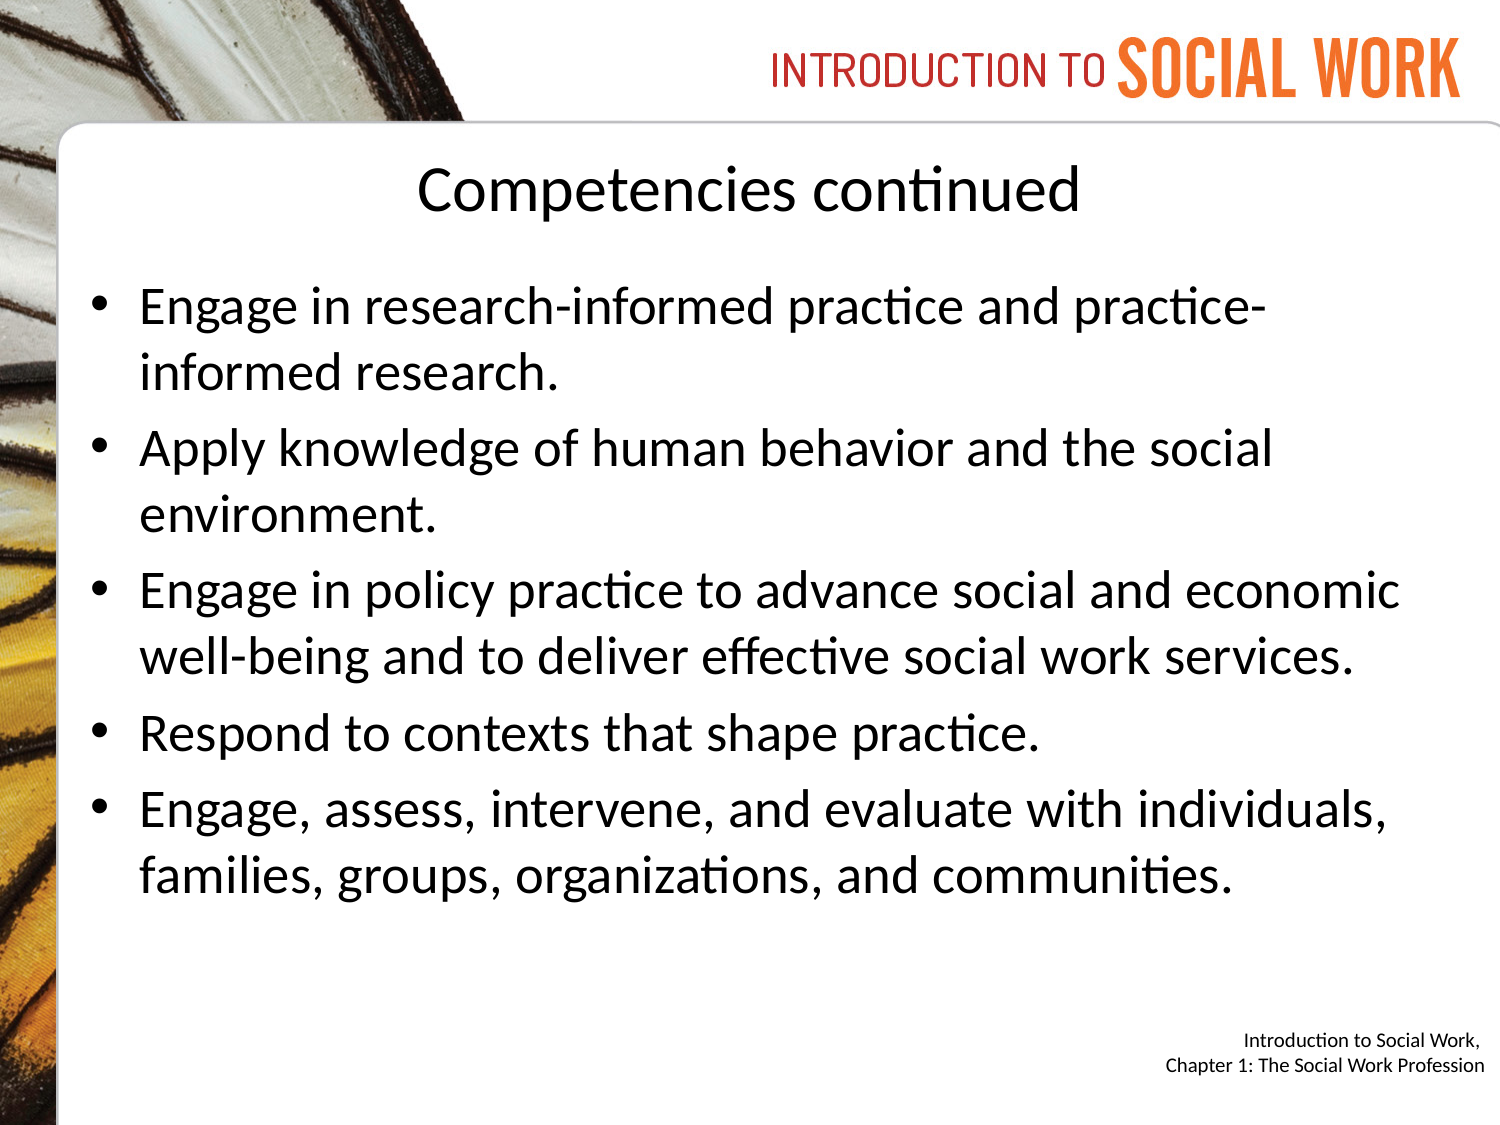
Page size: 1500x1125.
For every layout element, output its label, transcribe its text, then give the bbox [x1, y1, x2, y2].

text_box Introduction to Social Work, Chapter 1: The Social Work Profession [749, 1018, 1500, 1084]
title Competencies continued [75, 137, 1425, 233]
list Engage in research-informed practice and practice-informed research. Apply knowledge of human behavior and the social environment. Engage in policy practice to advance social and economic well-being and to deliver effective social work services. Respond to contexts that shape practice. Engage, assess, intervene, and evaluate with individuals, families, groups, organizations, and communities. [75, 262, 1425, 1005]
picture [0, 0, 1500, 1125]
